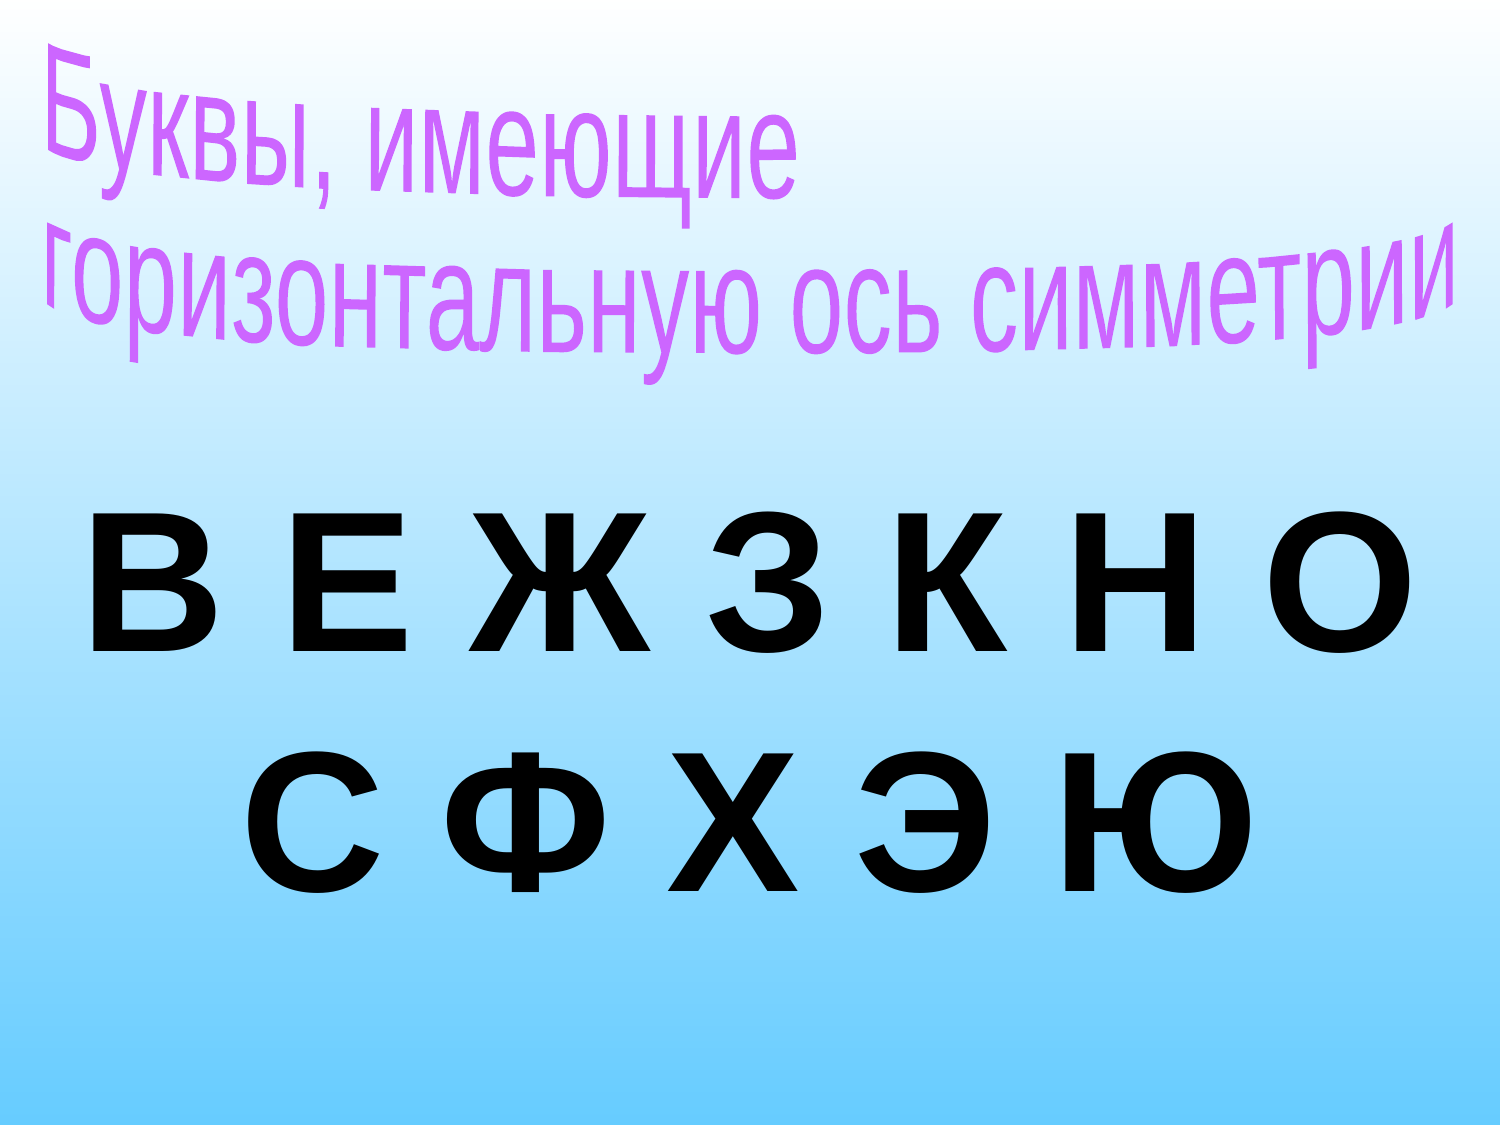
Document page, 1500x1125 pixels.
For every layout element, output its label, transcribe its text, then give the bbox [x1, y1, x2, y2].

text_box В Е Ж З К Н О С Ф Х Э Ю [41, 444, 1459, 939]
